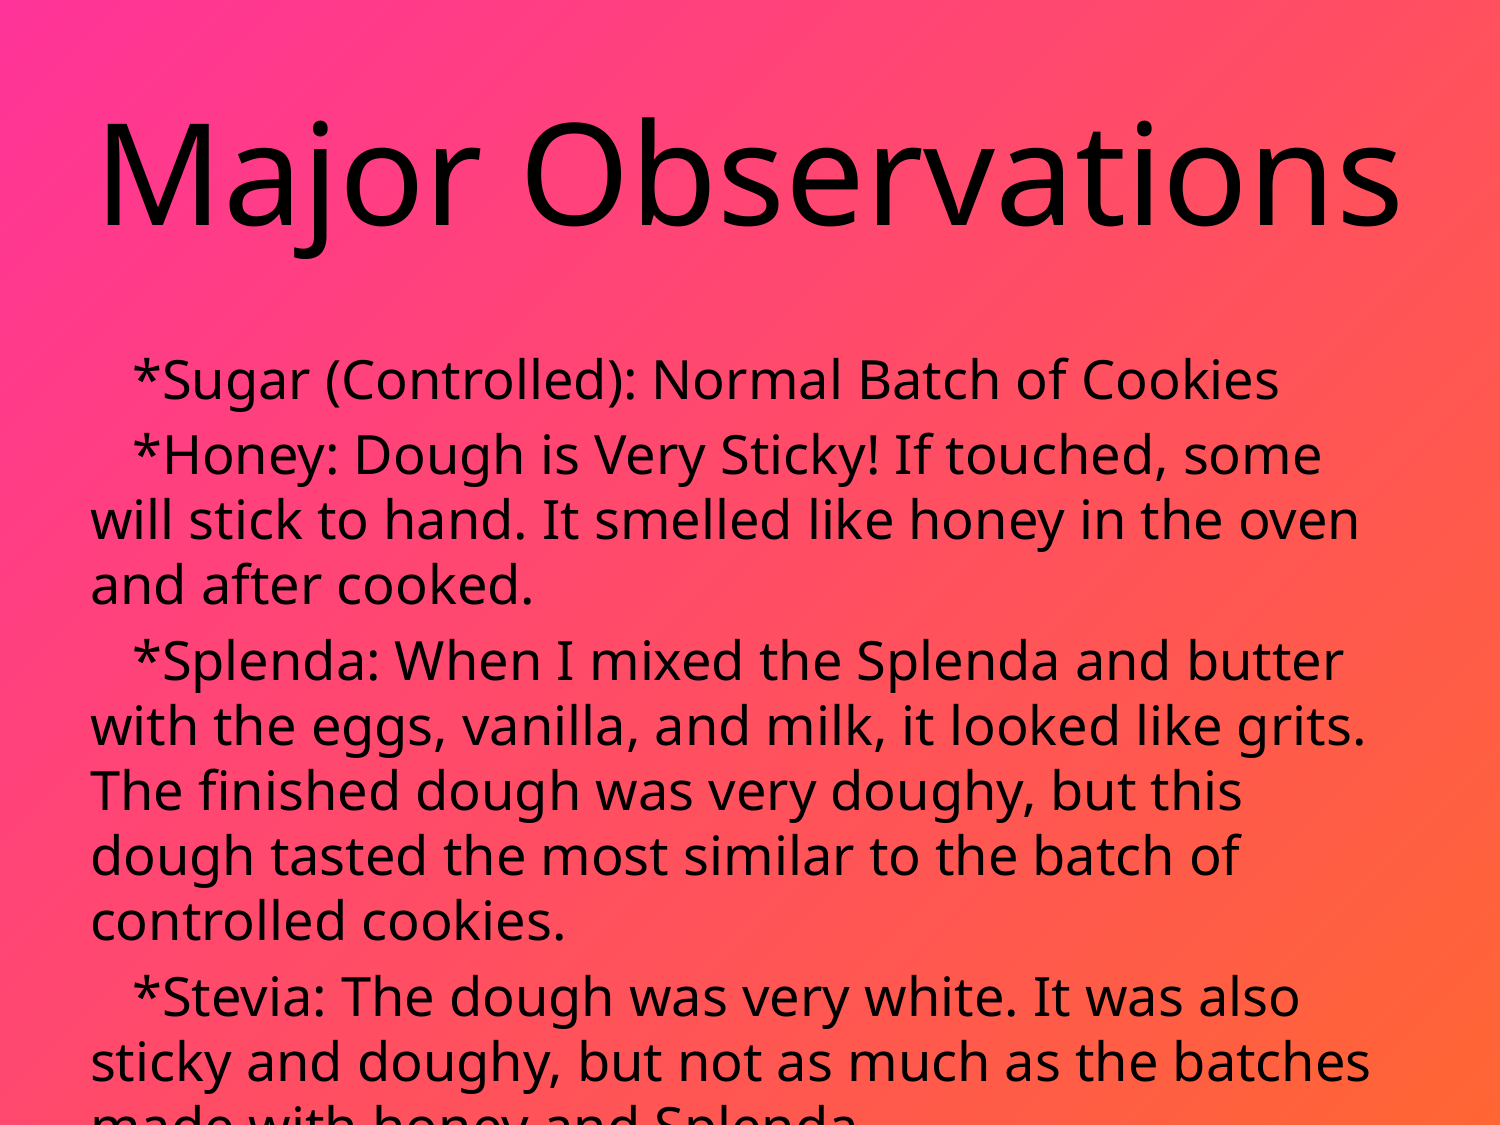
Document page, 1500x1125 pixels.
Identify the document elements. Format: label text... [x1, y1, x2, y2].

list *Sugar (Controlled): Normal Batch of Cookies *Honey: Dough is Very Sticky! If touched, some will stick to hand. It smelled like honey in the oven and after cooked. *Splenda: When I mixed the Splenda and butter with the eggs, vanilla, and milk, it looked like grits. The finished dough was very doughy, but this dough tasted the most similar to the batch of controlled cookies. *Stevia: The dough was very white. It was also sticky and doughy, but not as much as the batches made with honey and Splenda. [75, 337, 1425, 1063]
title Major Observations [0, 75, 1500, 263]
